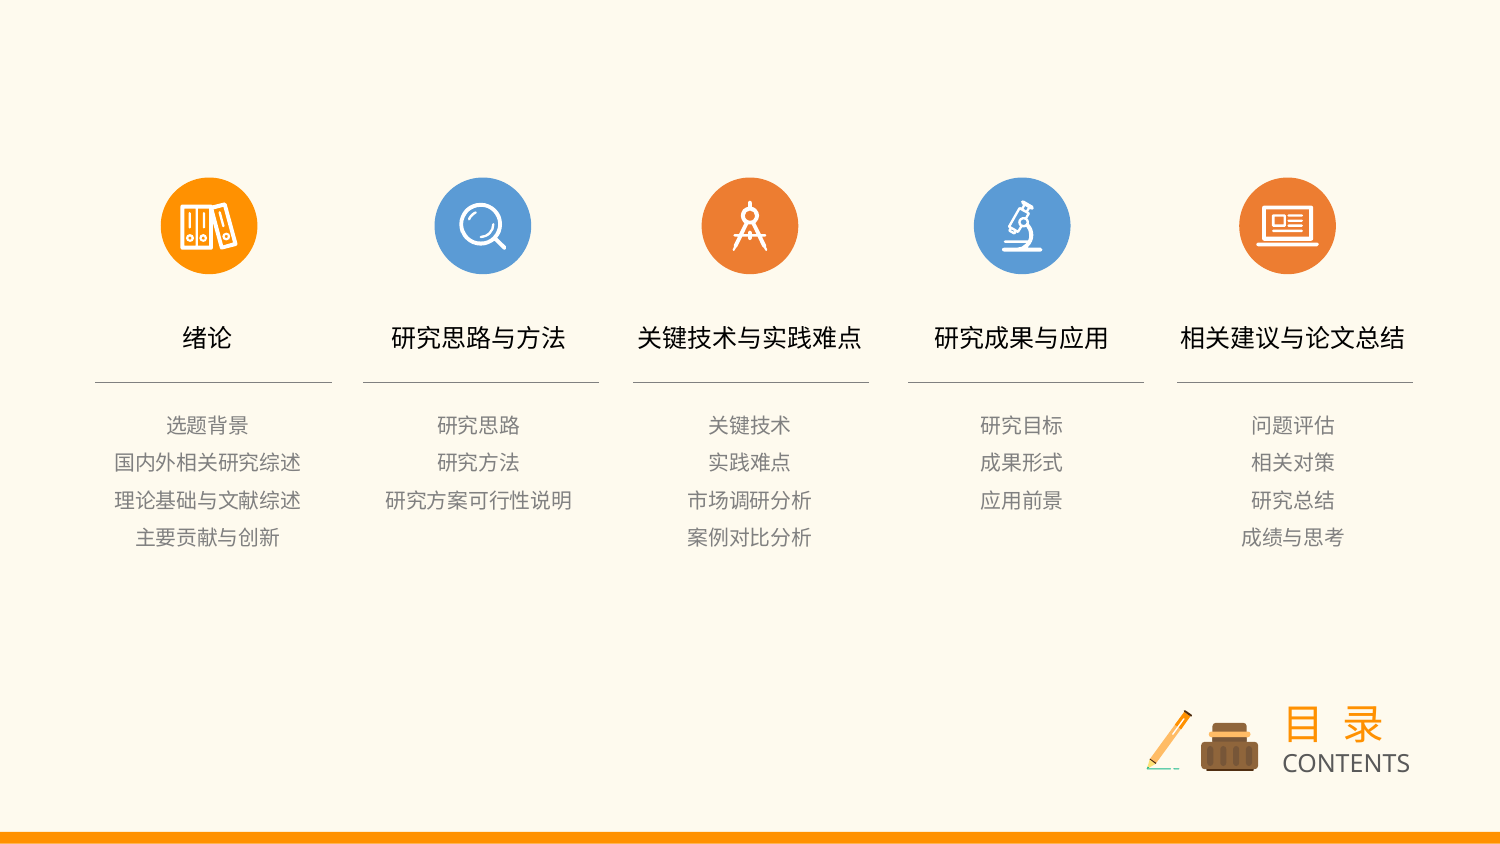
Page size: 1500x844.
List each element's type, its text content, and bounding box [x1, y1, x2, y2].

text_box 研究成果与应用 [919, 315, 1125, 361]
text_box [160, 177, 258, 275]
text_box 目 录 CONTENTS [1282, 697, 1424, 778]
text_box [973, 177, 1071, 275]
text_box 选题背景 国内外相关研究综述 理论基础与文献综述 主要贡献与创新 [99, 392, 316, 558]
text_box 研究目标 成果形式 应用前景 [965, 392, 1079, 520]
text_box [1146, 709, 1259, 771]
text_box 研究思路 研究方法 研究方案可行性说明 [370, 392, 588, 520]
text_box 相关建议与论文总结 [1165, 315, 1421, 361]
text_box 关键技术 实践难点 市场调研分析 案例对比分析 [672, 392, 828, 558]
text_box 研究思路与方法 [376, 315, 582, 361]
text_box 问题评估 相关对策 研究总结 成绩与思考 [1226, 392, 1360, 558]
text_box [701, 177, 799, 275]
text_box 绪论 [114, 315, 302, 361]
text_box 关键技术与实践难点 [622, 315, 878, 361]
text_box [434, 177, 532, 275]
text_box [0, 831, 1500, 844]
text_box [1239, 177, 1336, 275]
